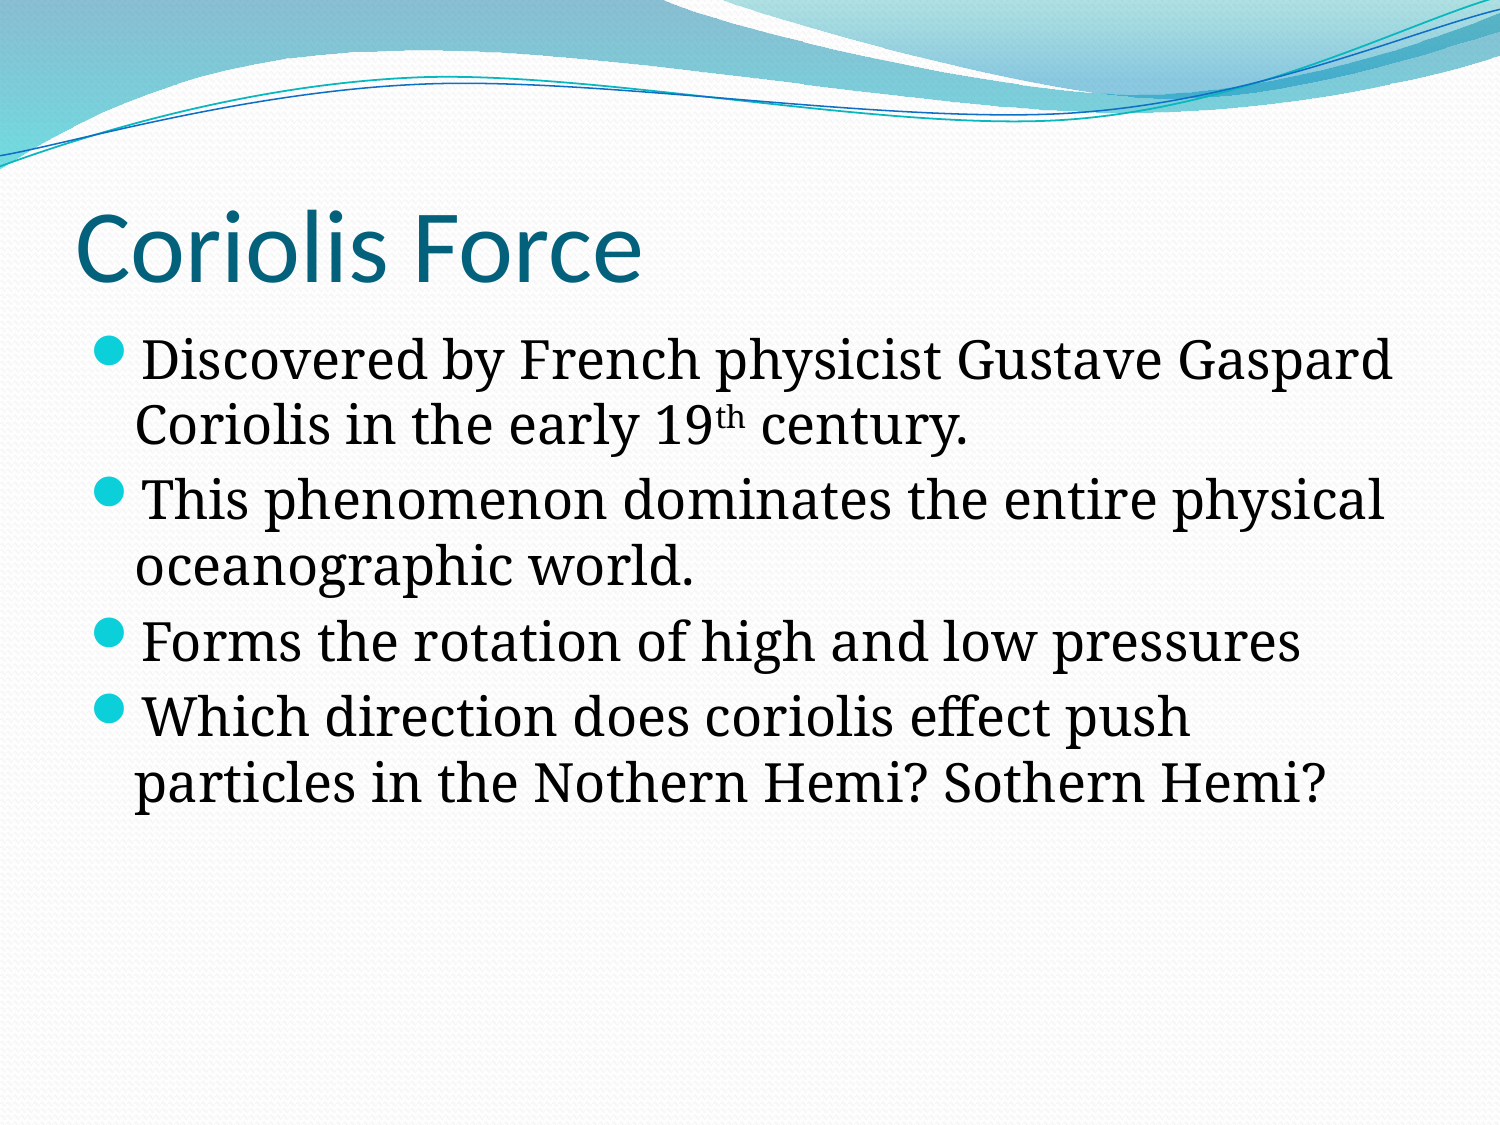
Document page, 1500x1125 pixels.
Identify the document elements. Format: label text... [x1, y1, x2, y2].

list Discovered by French physicist Gustave Gaspard Coriolis in the early 19th century. This phenomenon dominates the entire physical oceanographic world. Forms the rotation of high and low pressures Which direction does coriolis effect push particles in the Nothern Hemi? Sothern Hemi? [75, 317, 1425, 1038]
title Coriolis Force [75, 115, 1425, 303]
